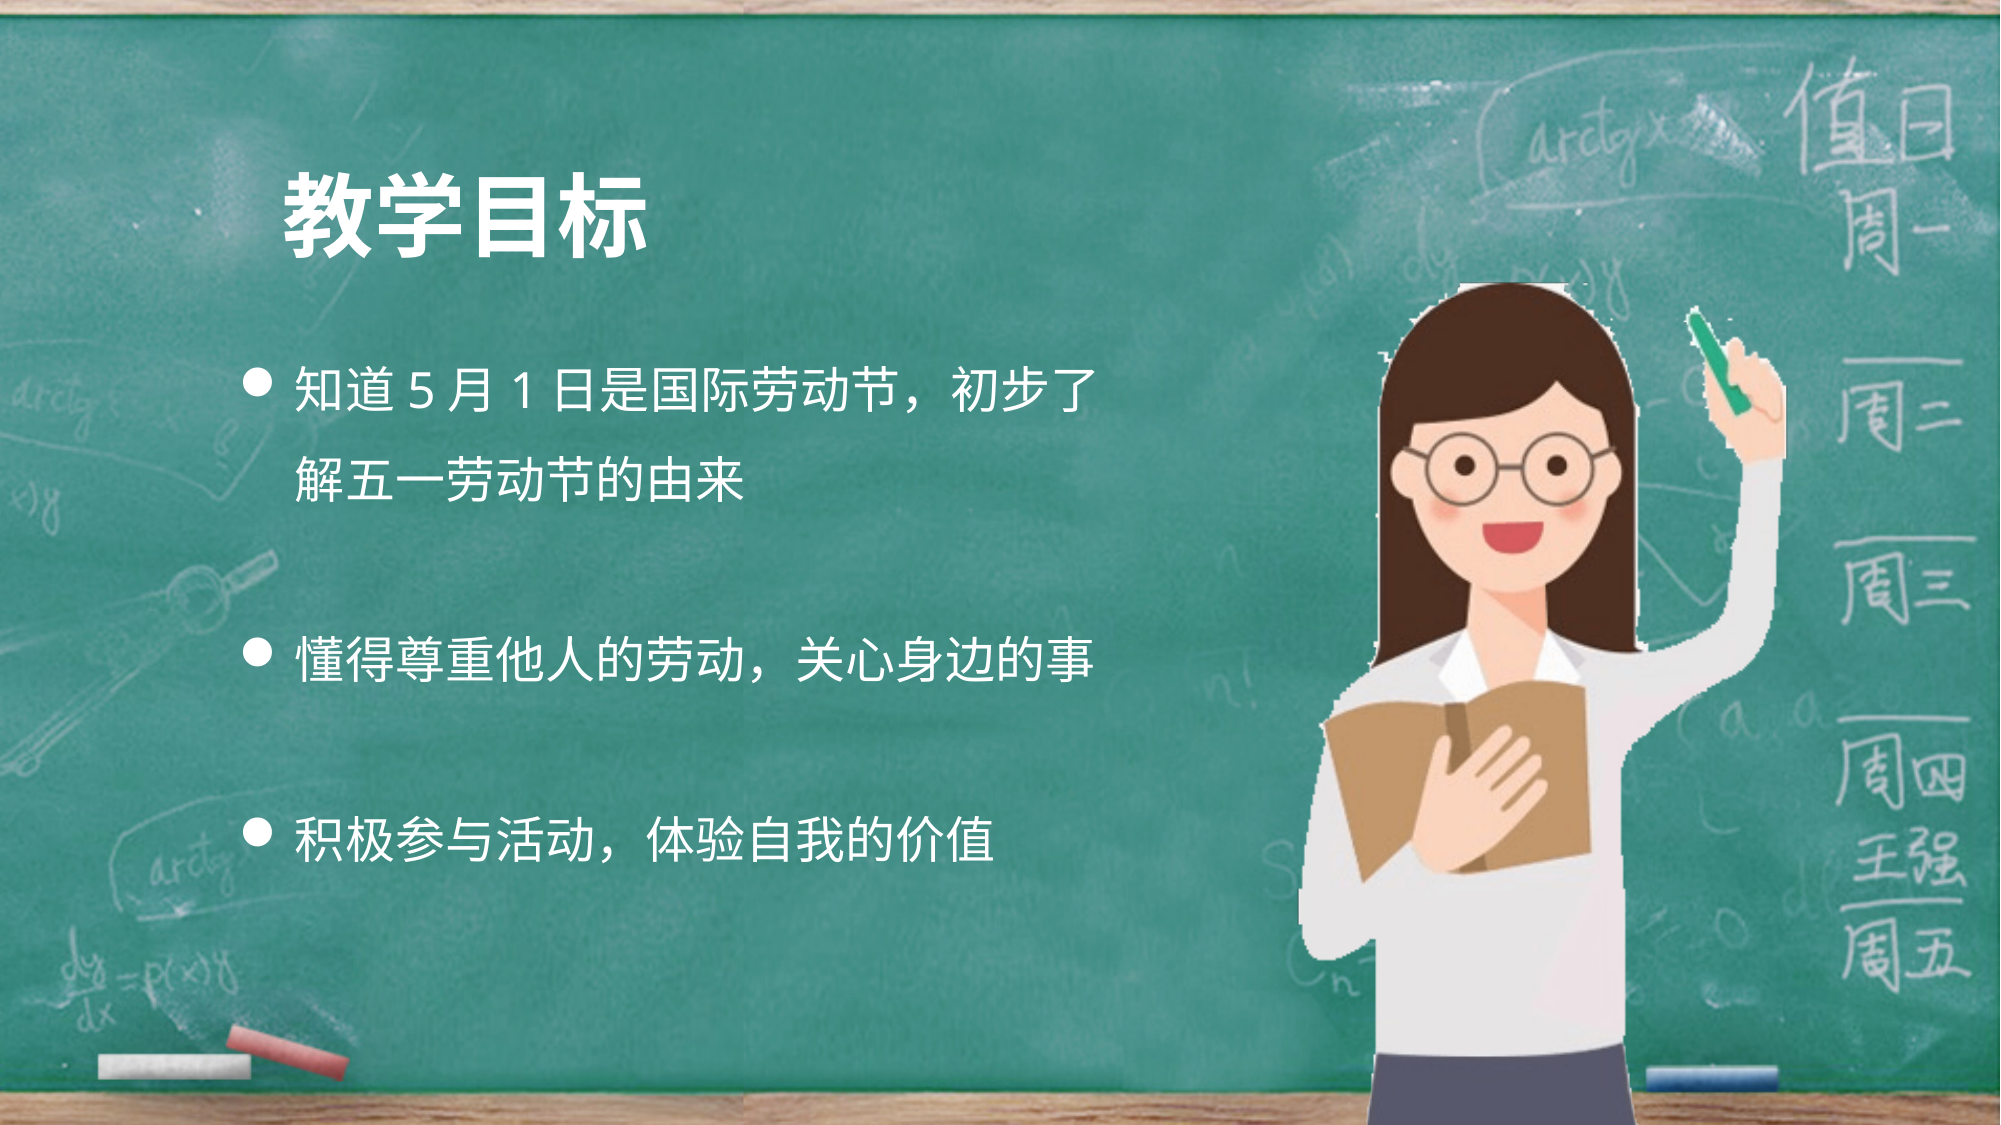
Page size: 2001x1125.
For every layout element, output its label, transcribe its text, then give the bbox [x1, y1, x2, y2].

picture [0, 0, 2000, 1125]
text_box 知道5月1日是国际劳动节，初步了解五一劳动节的由来 懂得尊重他人的劳动，关心身边的事 积极参与活动，体验自我的价值 [224, 321, 872, 966]
text_box 教学目标 [268, 151, 872, 276]
